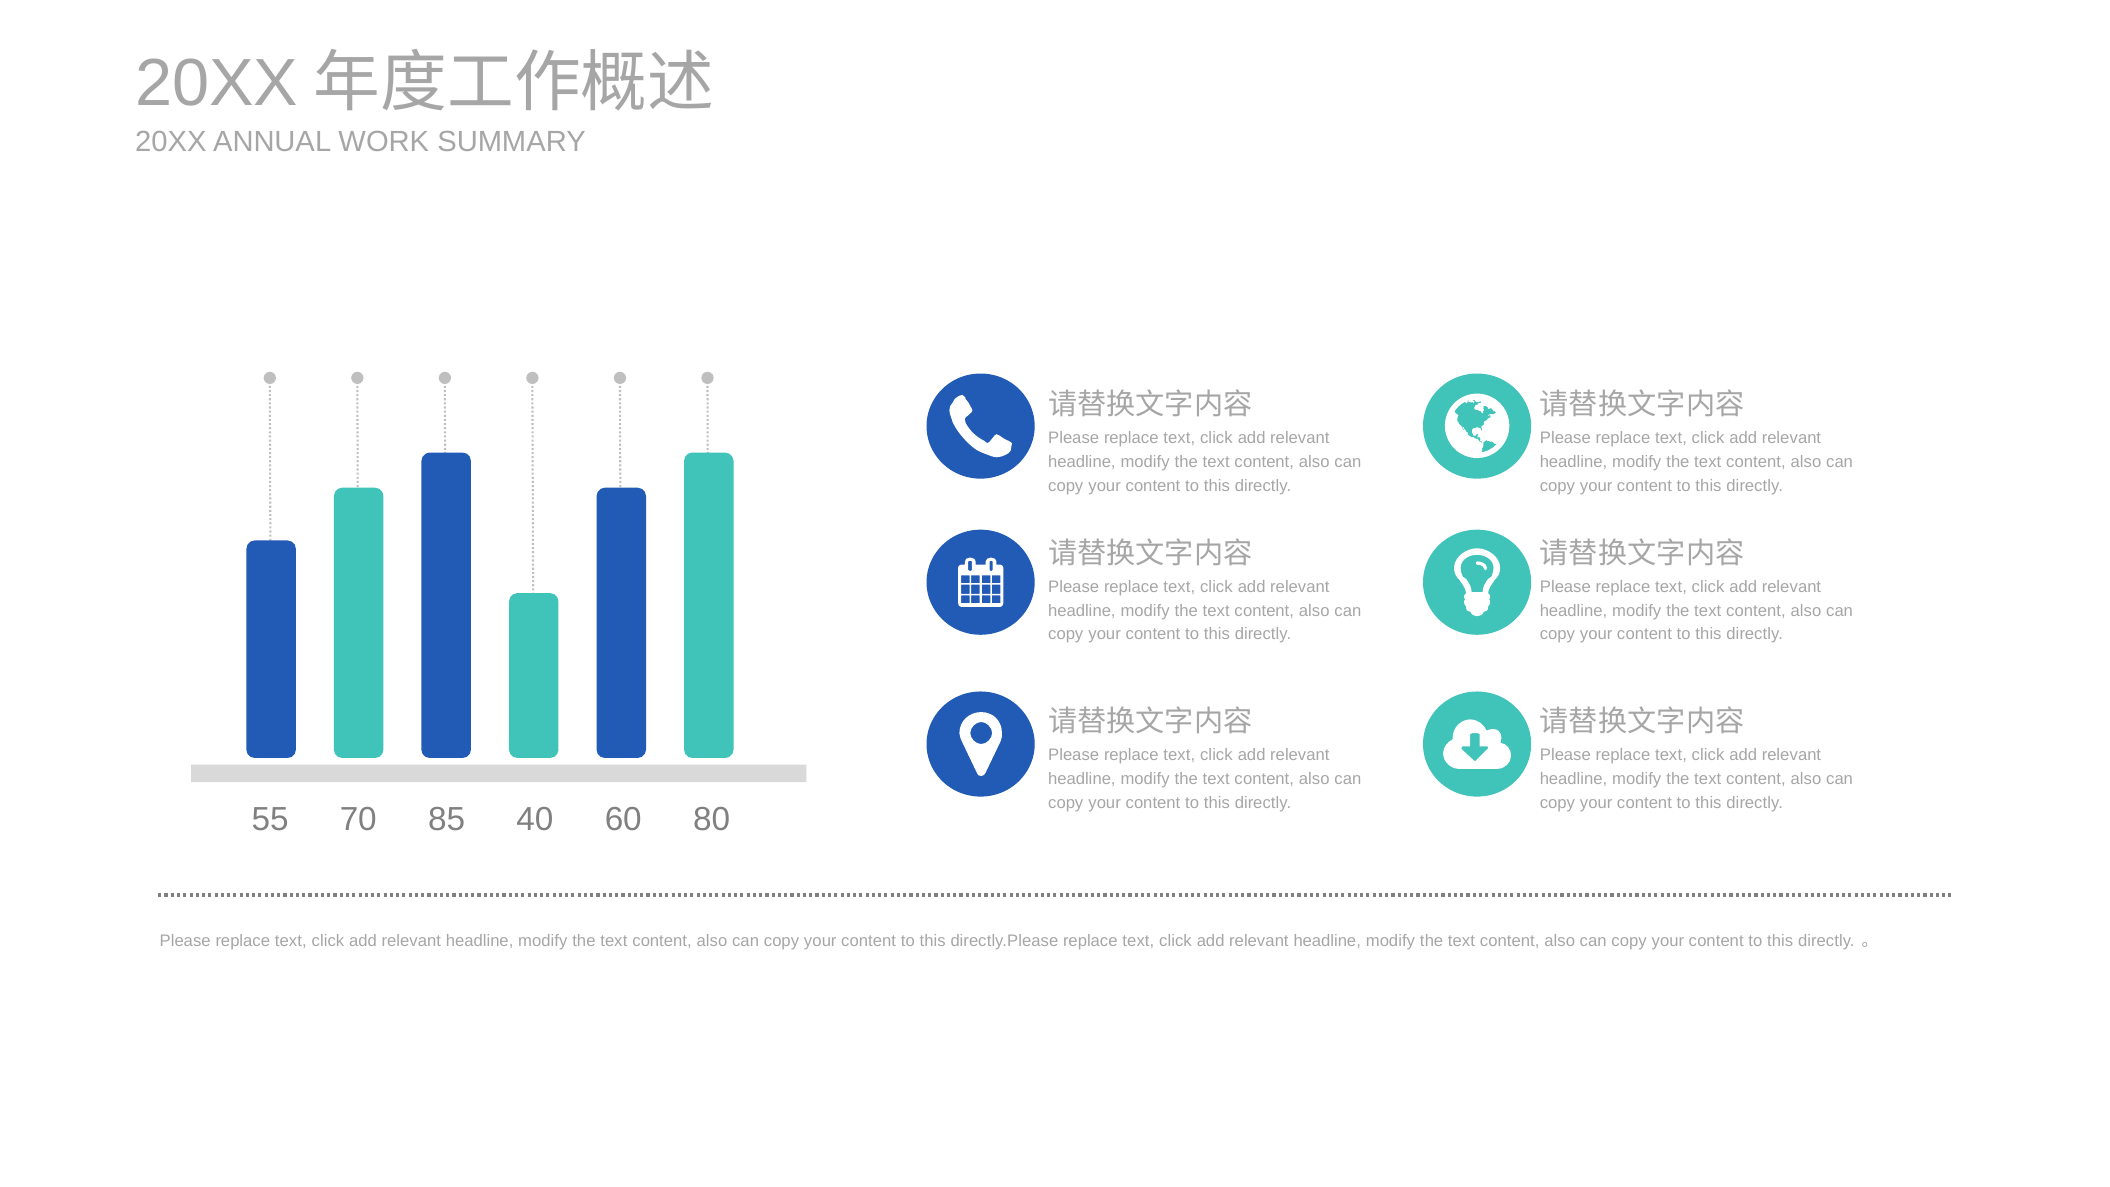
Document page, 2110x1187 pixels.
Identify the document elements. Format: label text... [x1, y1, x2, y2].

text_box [421, 377, 471, 758]
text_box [926, 373, 1035, 479]
text_box 60 [604, 789, 642, 837]
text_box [1048, 695, 1383, 811]
text_box 40 [516, 789, 554, 837]
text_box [926, 529, 1035, 635]
text_box 85 [428, 789, 466, 837]
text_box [1048, 378, 1392, 494]
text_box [1422, 373, 1532, 479]
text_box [926, 691, 1035, 797]
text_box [1422, 691, 1532, 797]
text_box Please replace text, click add relevant headline, modify the text content, also can copy your content to this directly.Please replace text, click add relevant headline, modify the text content, also can copy your content to this directly.。 [159, 925, 1950, 950]
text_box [509, 377, 559, 758]
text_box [1539, 378, 1874, 494]
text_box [684, 377, 734, 758]
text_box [1422, 529, 1532, 635]
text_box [1048, 527, 1383, 643]
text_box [1539, 695, 1874, 811]
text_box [246, 377, 296, 758]
text_box [190, 763, 807, 783]
text_box 20XX ANNUAL WORK SUMMARY [135, 122, 596, 158]
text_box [333, 377, 384, 758]
text_box 20XX年度工作概述 [135, 38, 783, 119]
text_box 80 [692, 789, 731, 837]
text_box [596, 377, 646, 758]
text_box 70 [339, 789, 377, 837]
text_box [1539, 527, 1874, 643]
text_box 55 [251, 789, 289, 837]
